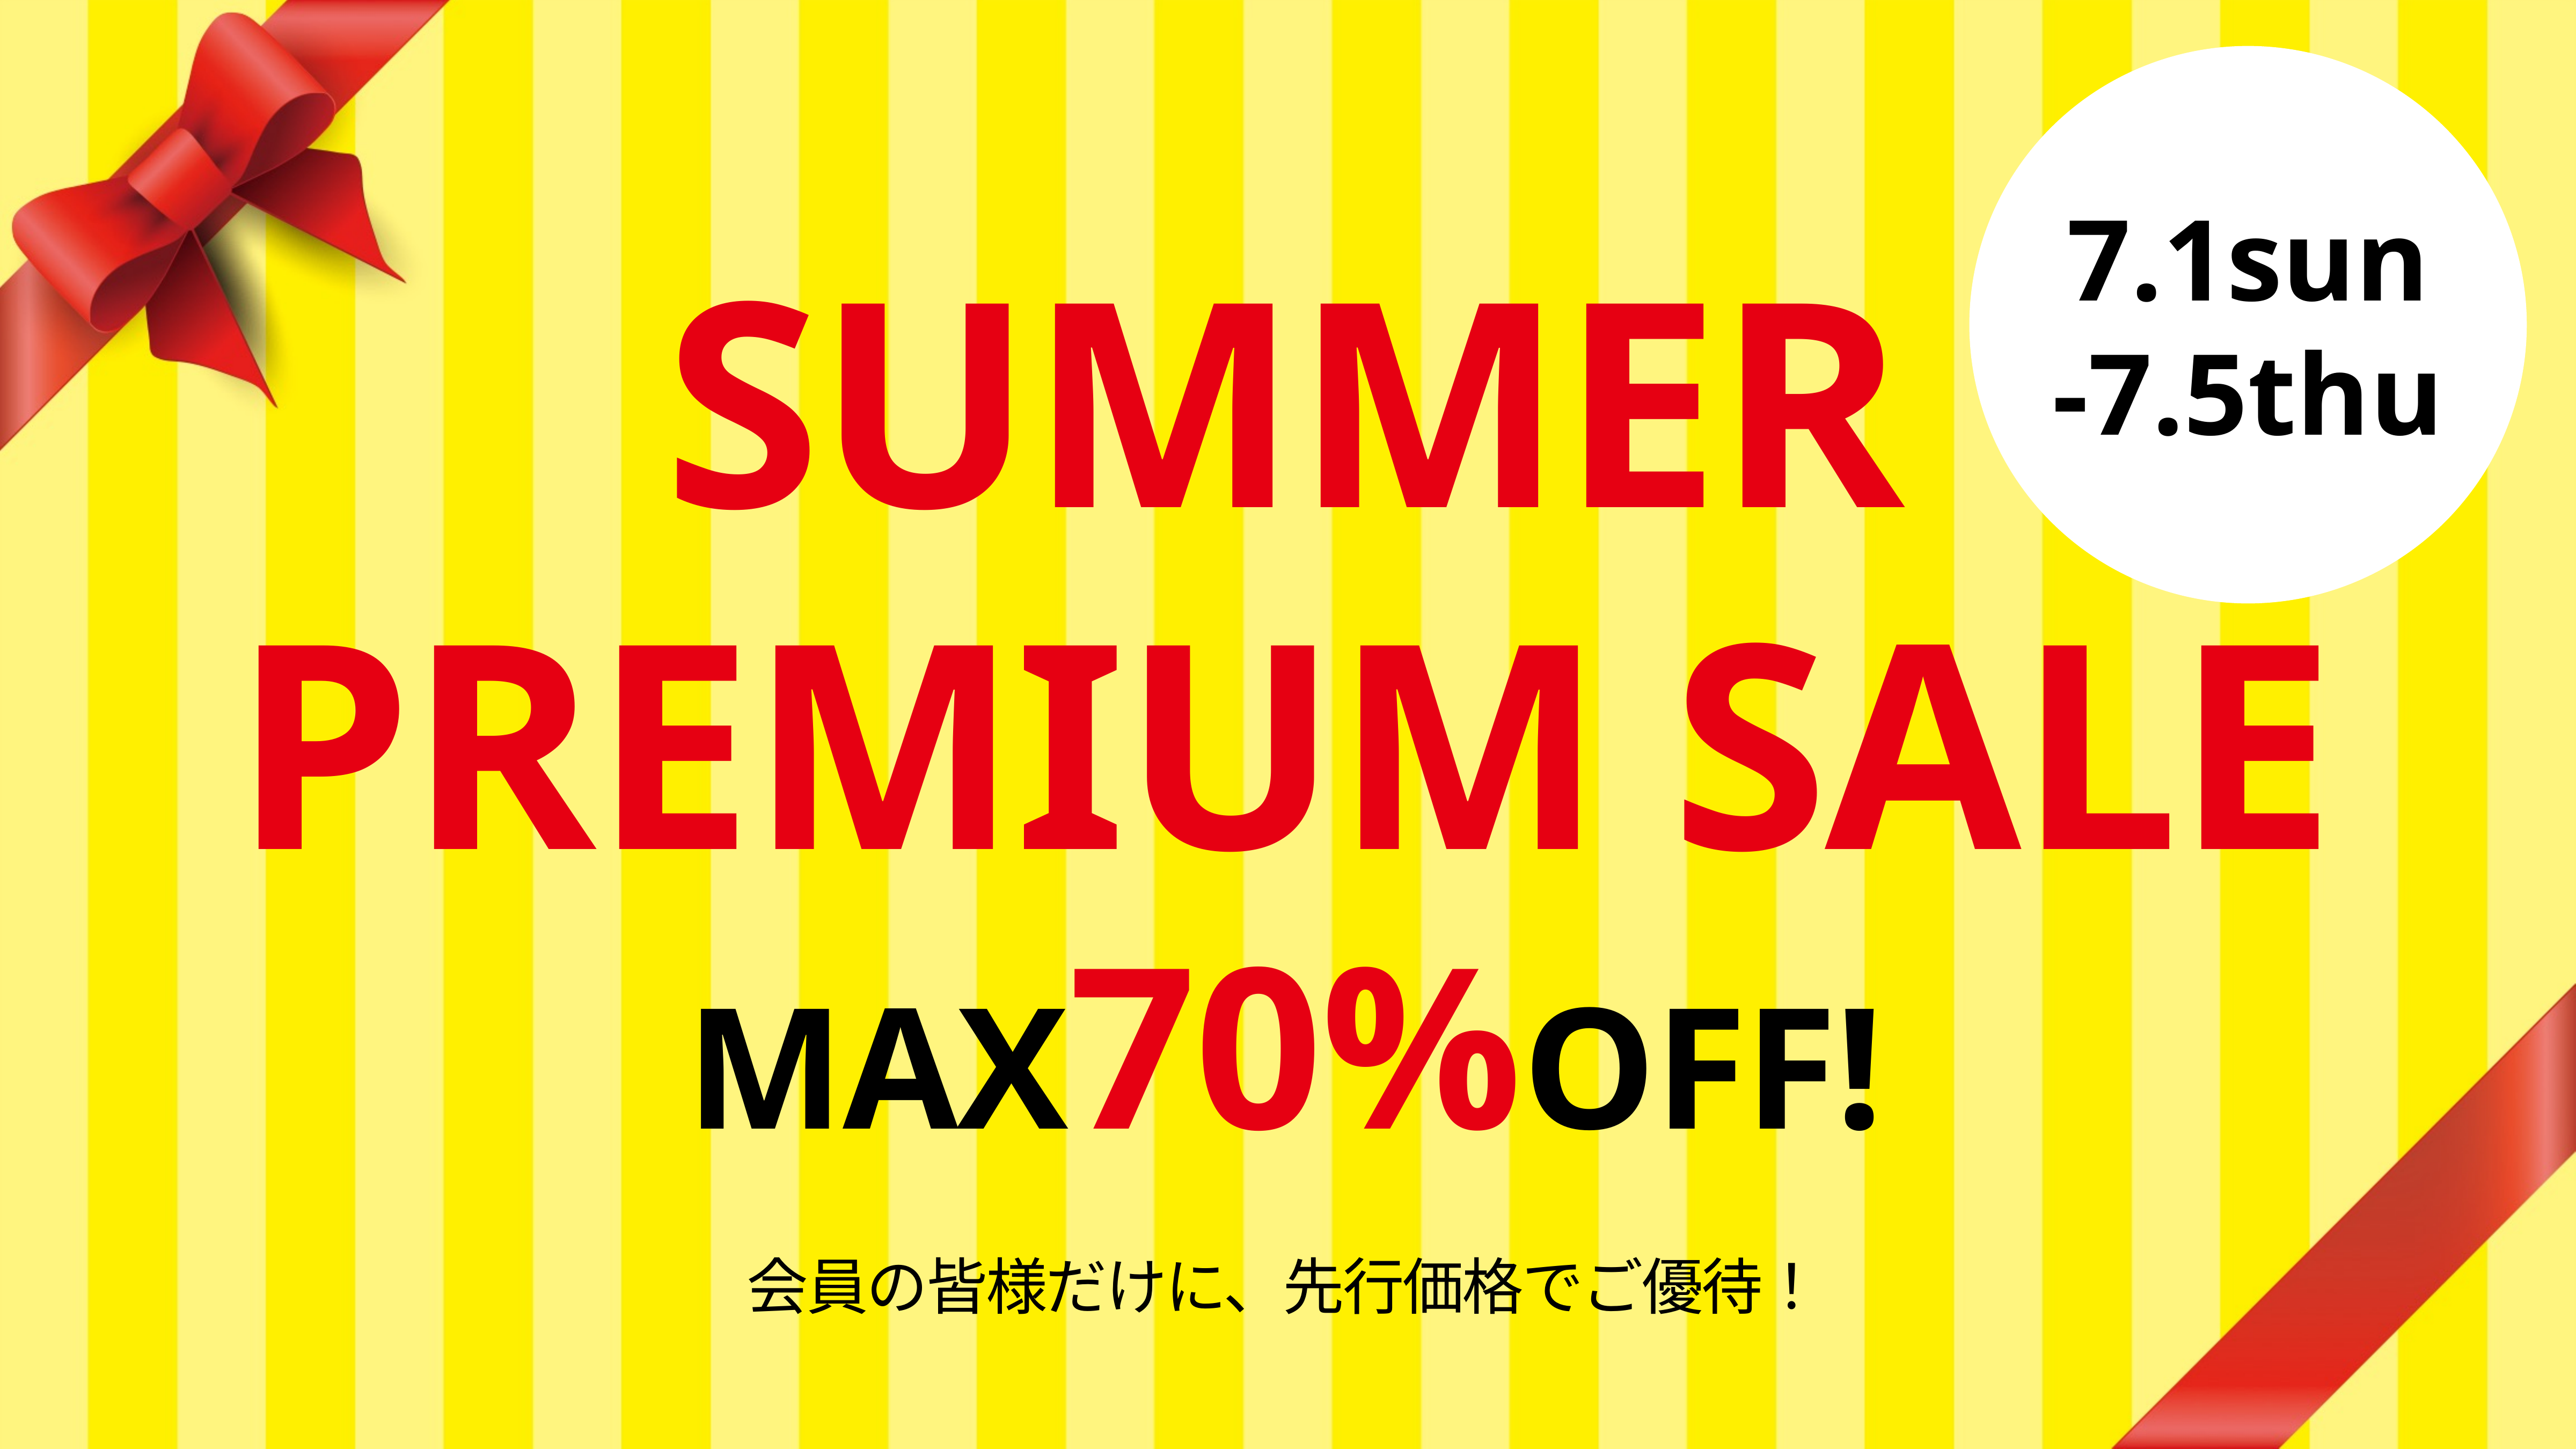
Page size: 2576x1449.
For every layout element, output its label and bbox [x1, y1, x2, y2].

text_box [1969, 46, 2527, 604]
picture [0, 0, 2576, 1449]
